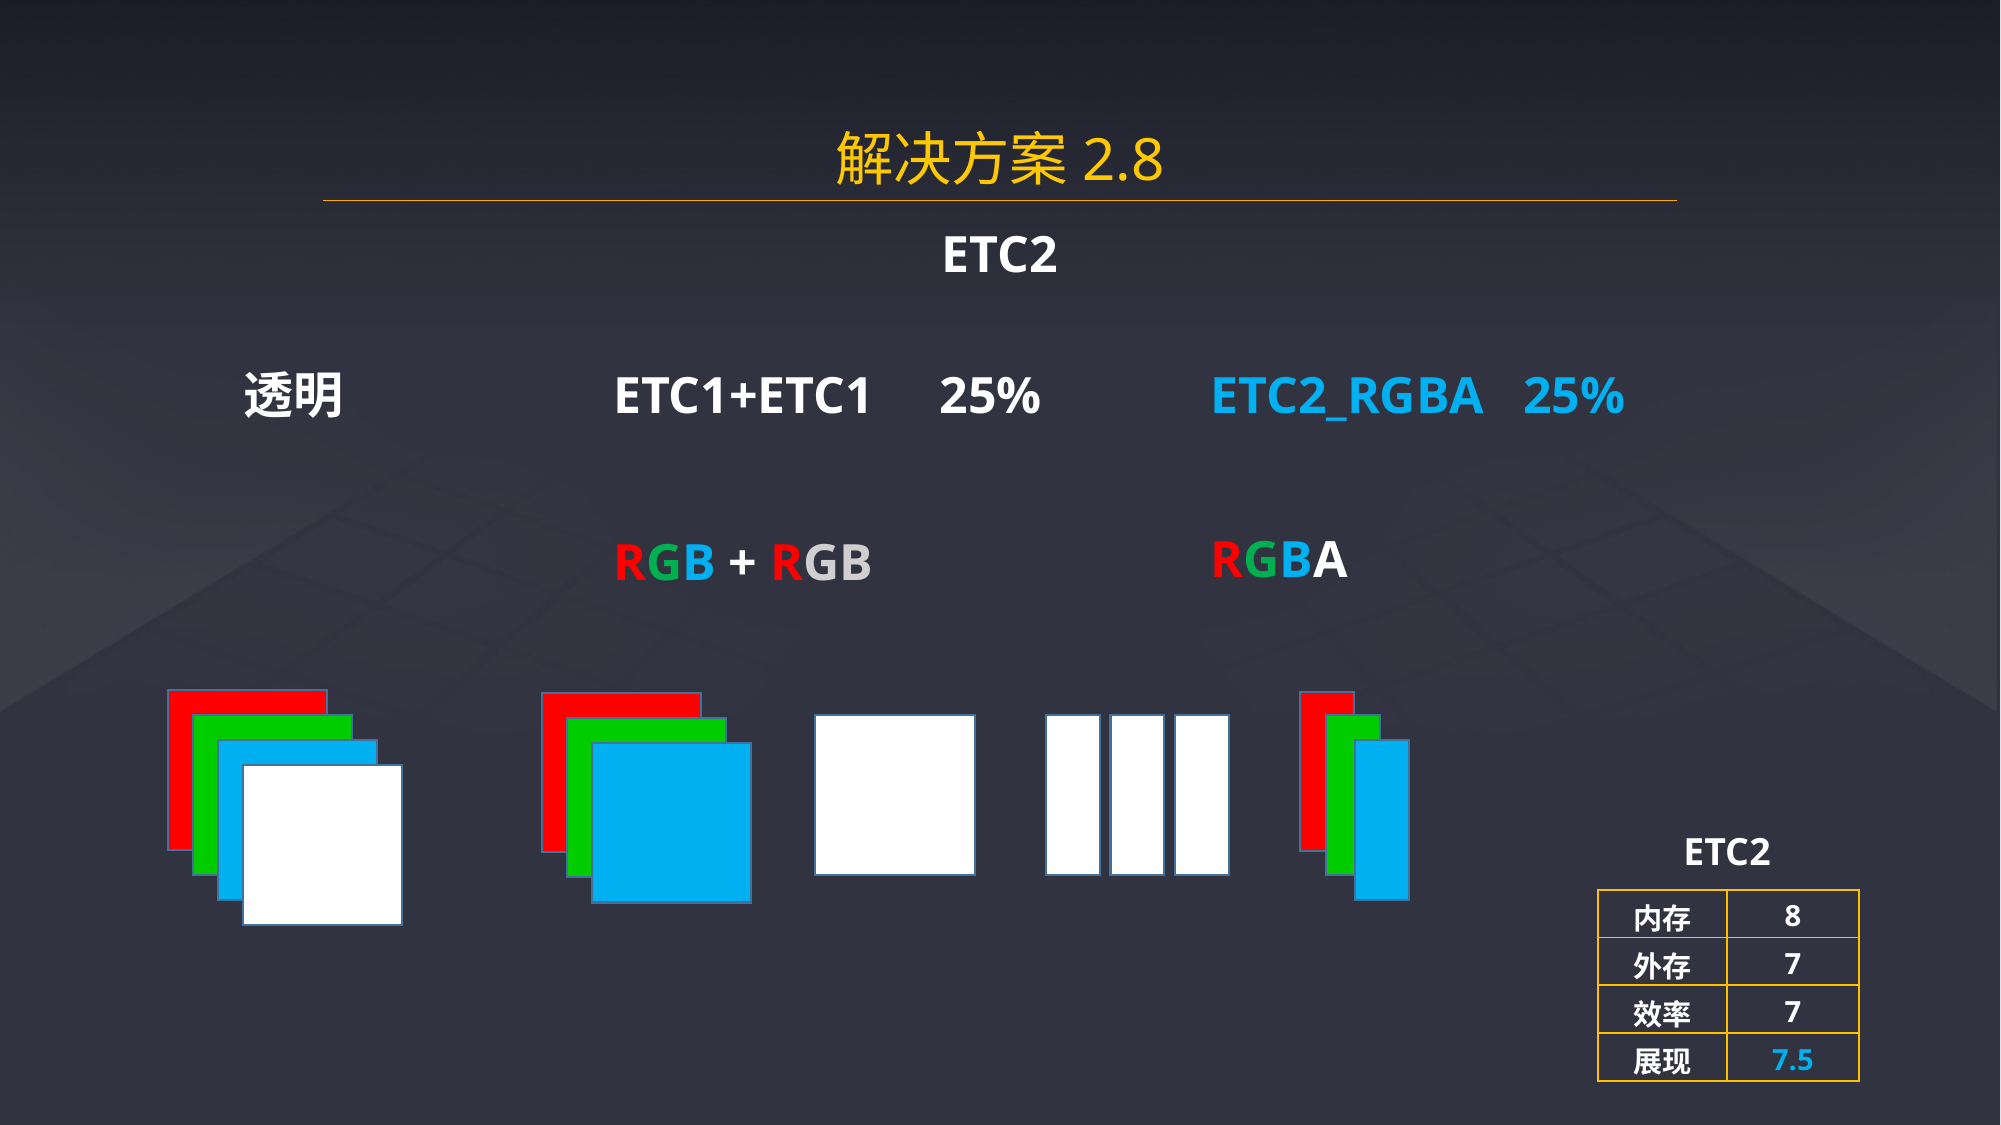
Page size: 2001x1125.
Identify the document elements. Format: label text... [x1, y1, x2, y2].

text_box [1110, 714, 1165, 875]
text_box 解决方案2.8 [363, 114, 1637, 200]
table_cell 展现 [1599, 1034, 1726, 1080]
text_box [1045, 714, 1100, 875]
text_box ETC2 [1523, 820, 1931, 881]
text_box [541, 692, 702, 853]
text_box [591, 742, 752, 903]
text_box ETC2 [796, 215, 1203, 290]
picture [0, 0, 2001, 1125]
text_box [1300, 691, 1355, 852]
text_box ETC2_RGBA 25% [1202, 355, 1714, 431]
text_box [192, 714, 353, 875]
text_box RGBA [1202, 519, 1560, 595]
text_box RGB + RGB [605, 523, 962, 599]
table_cell 效率 [1599, 986, 1726, 1032]
table_cell 7.5 [1728, 1034, 1858, 1080]
text_box 透明 [90, 355, 497, 431]
text_box [1326, 714, 1381, 875]
text_box [242, 765, 403, 925]
table_cell 外存 [1599, 938, 1726, 984]
text_box [815, 714, 976, 875]
text_box [167, 690, 328, 850]
text_box [566, 717, 727, 878]
table_header 内存 [1599, 891, 1726, 937]
table_cell 7 [1728, 938, 1858, 984]
text_box [1174, 714, 1229, 875]
text_box [217, 740, 378, 900]
text_box [1354, 740, 1409, 900]
text_box 25% [932, 355, 1160, 431]
table_header 8 [1728, 891, 1858, 937]
text_box ETC1+ETC1 [605, 355, 932, 431]
table_cell 7 [1728, 986, 1858, 1032]
